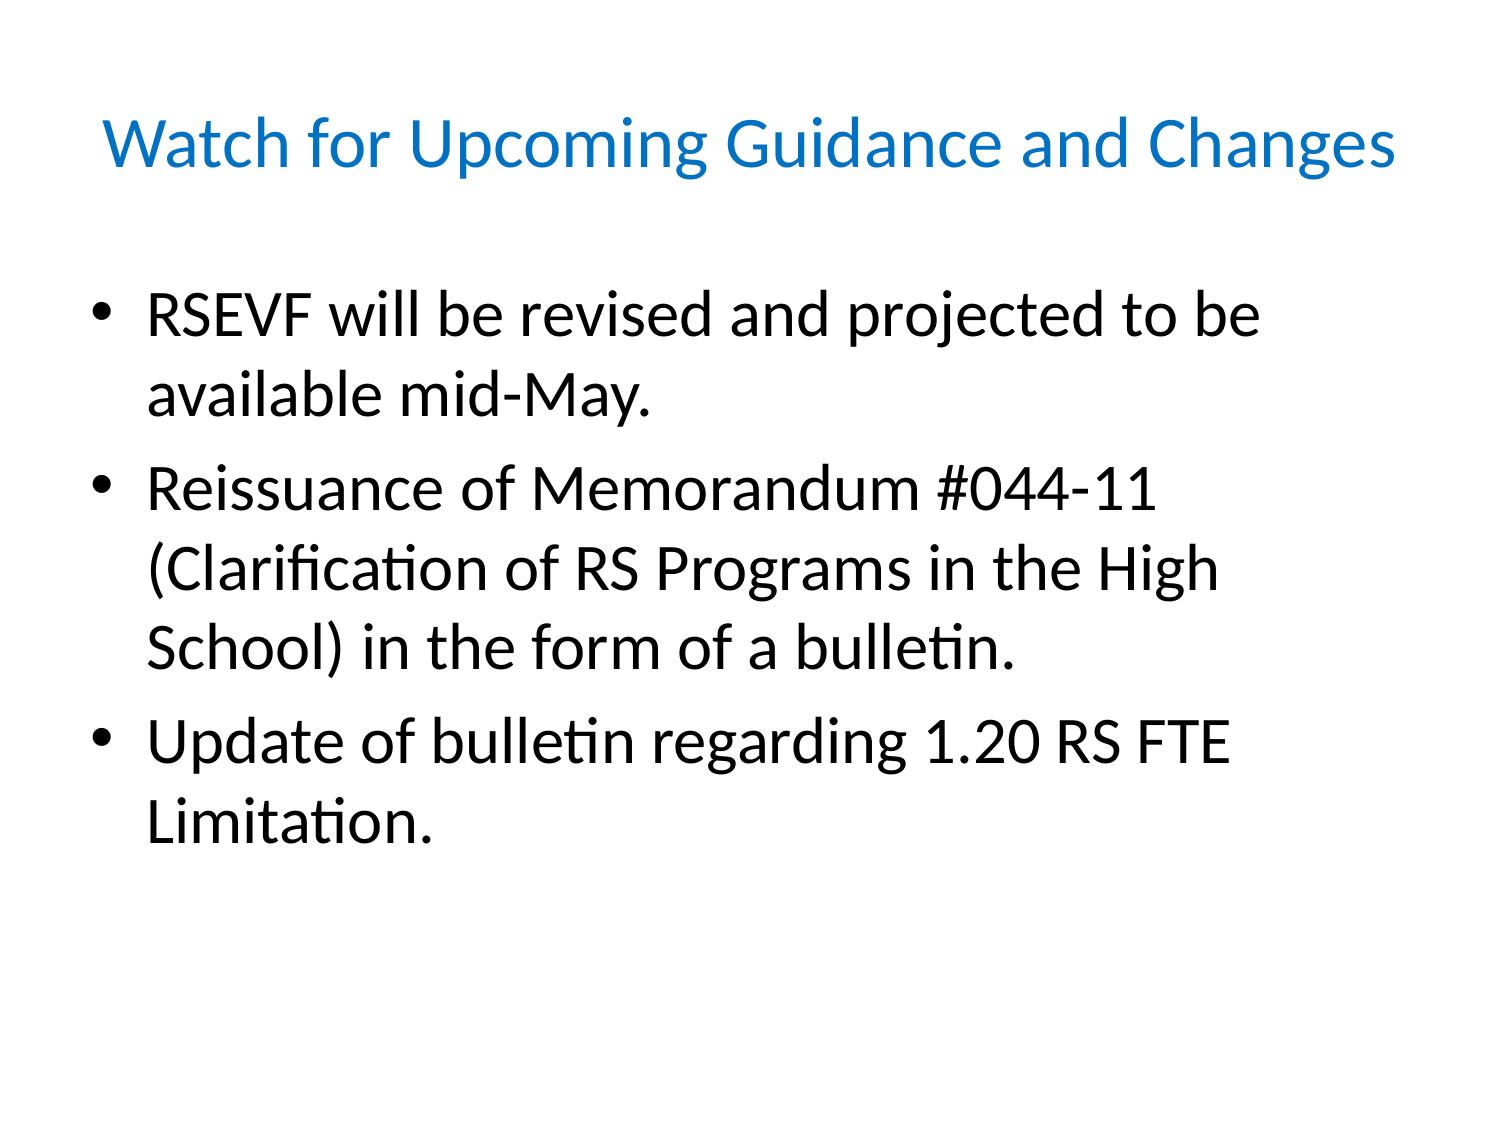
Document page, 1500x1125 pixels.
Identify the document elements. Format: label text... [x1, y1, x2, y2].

title Watch for Upcoming Guidance and Changes [75, 45, 1425, 233]
list RSEVF will be revised and projected to be available mid-May. Reissuance of Memorandum #044-11 (Clarification of RS Programs in the High School) in the form of a bulletin. Update of bulletin regarding 1.20 RS FTE Limitation. [75, 262, 1425, 1005]
